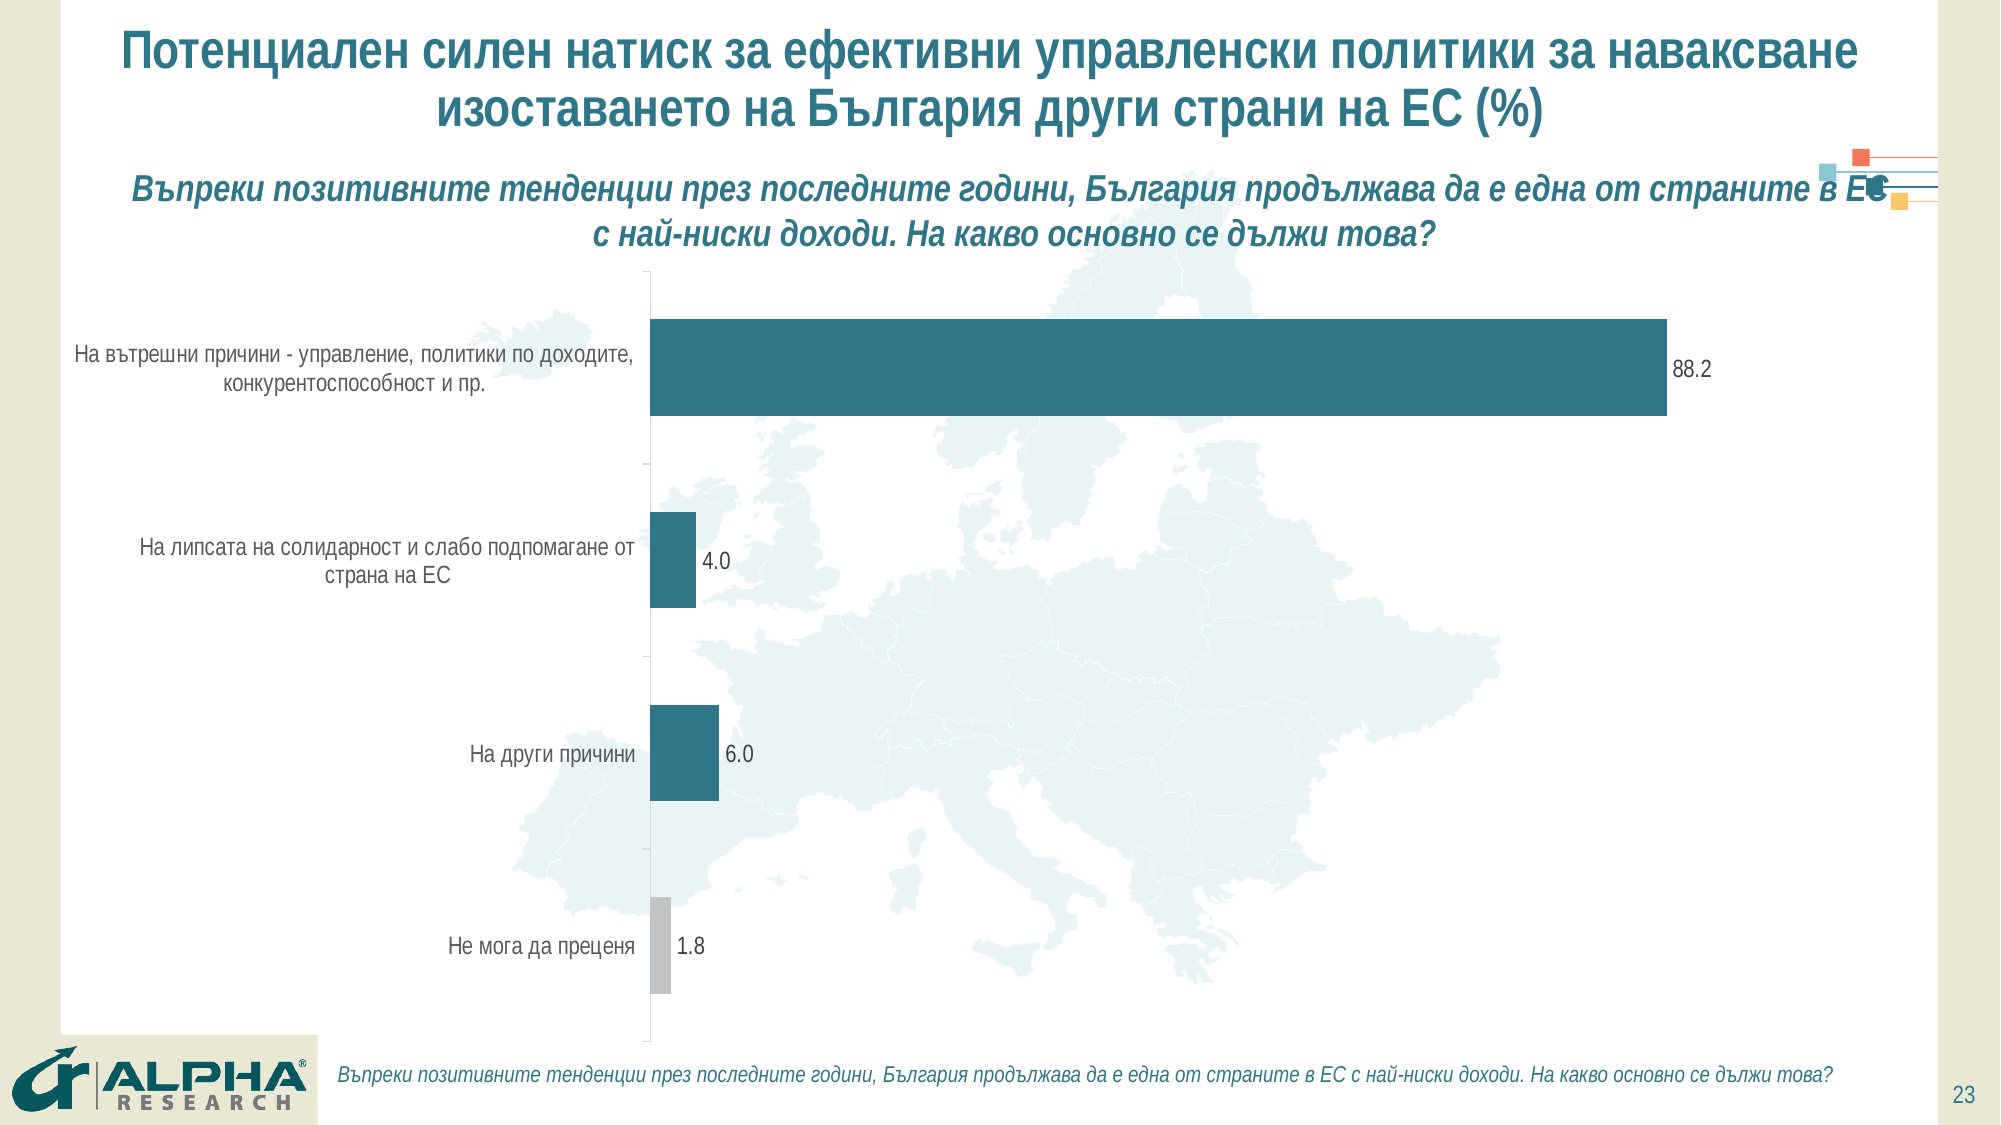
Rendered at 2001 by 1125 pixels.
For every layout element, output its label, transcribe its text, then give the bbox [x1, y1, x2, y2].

chart [74, 240, 1880, 1056]
slide_number 23 [1923, 1063, 1991, 1124]
list Въпреки позитивните тенденции през последните години, България продължава да е една от страните в ЕС с най-ниски доходи. На какво основно се дължи това? [322, 1055, 1891, 1121]
text_box Въпреки позитивните тенденции през последните години, България продължава да е една от страните в ЕС с най-ниски доходи. На какво основно се дължи това? [116, 156, 1913, 306]
title Потенциален силен натиск за ефективни управленски политики за наваксване изоставането на България други страни на ЕС (%) [58, 12, 1924, 135]
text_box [466, 169, 1501, 240]
picture [12, 1046, 307, 1112]
